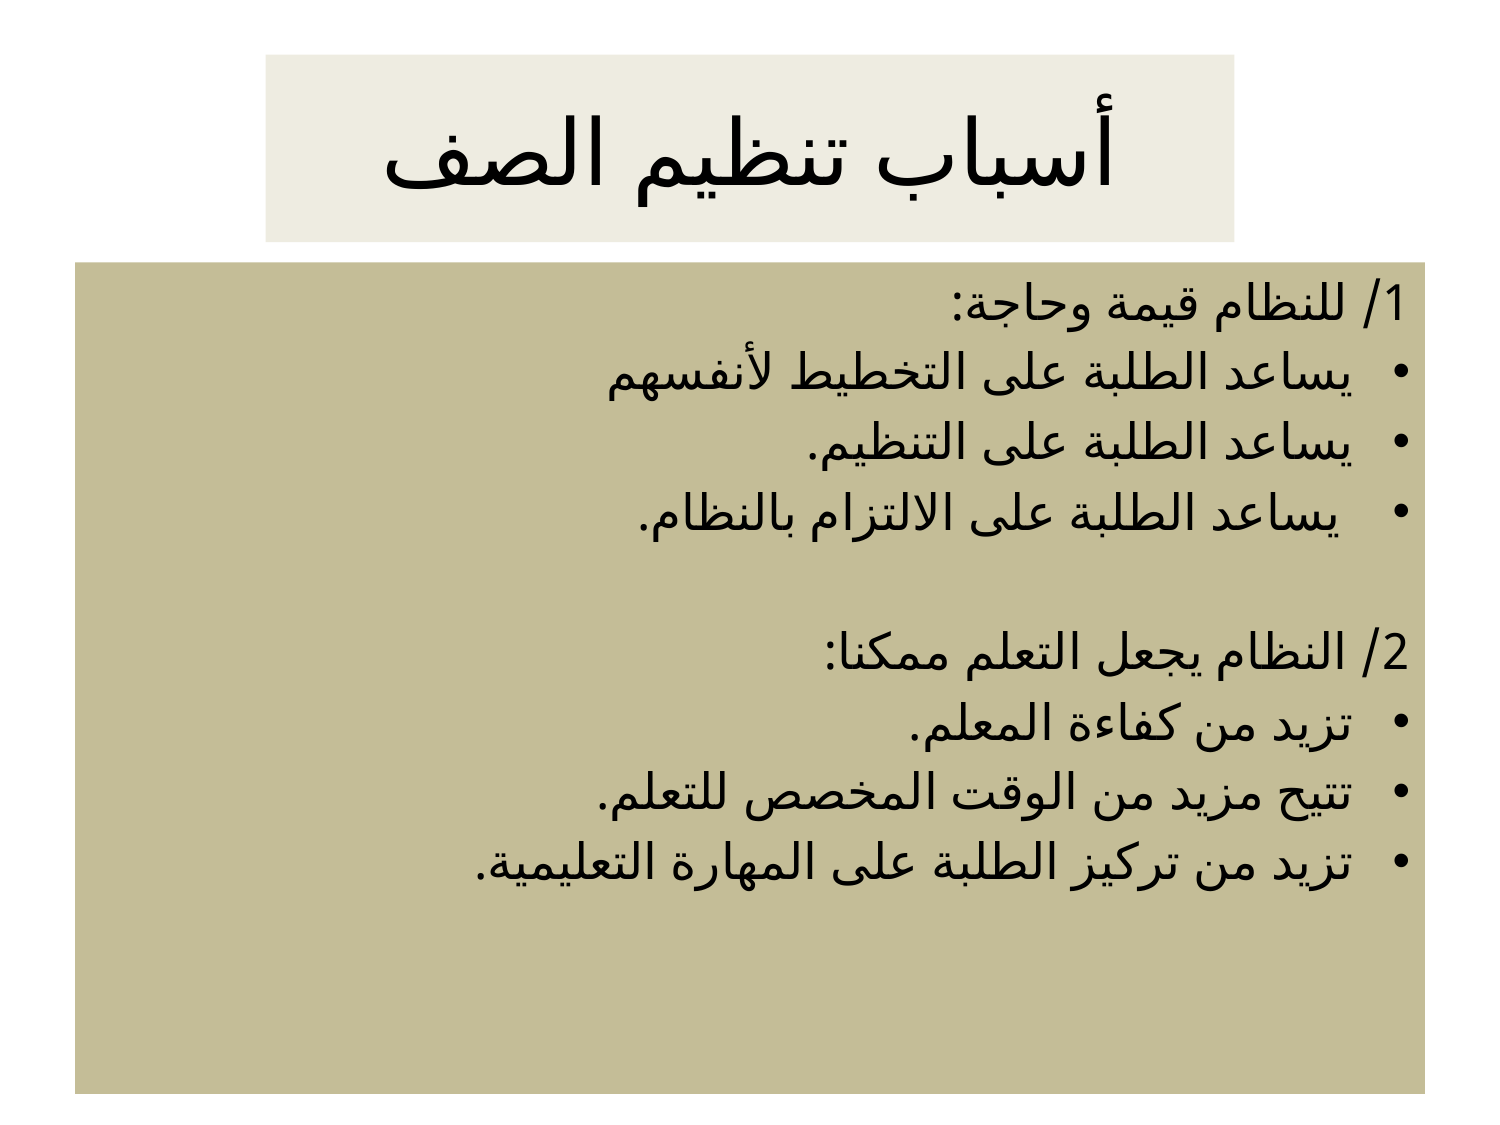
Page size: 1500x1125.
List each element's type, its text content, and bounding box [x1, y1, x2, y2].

list 1/ للنظام قيمة وحاجة: يساعد الطلبة على التخطيط لأنفسهم يساعد الطلبة على التنظيم. يساعد الطلبة على الالتزام بالنظام. 2/ النظام يجعل التعلم ممكنا: تزيد من كفاءة المعلم. تتيح مزيد من الوقت المخصص للتعلم. تزيد من تركيز الطلبة على المهارة التعليمية. [75, 262, 1425, 1094]
title أسباب تنظيم الصف [265, 54, 1235, 243]
